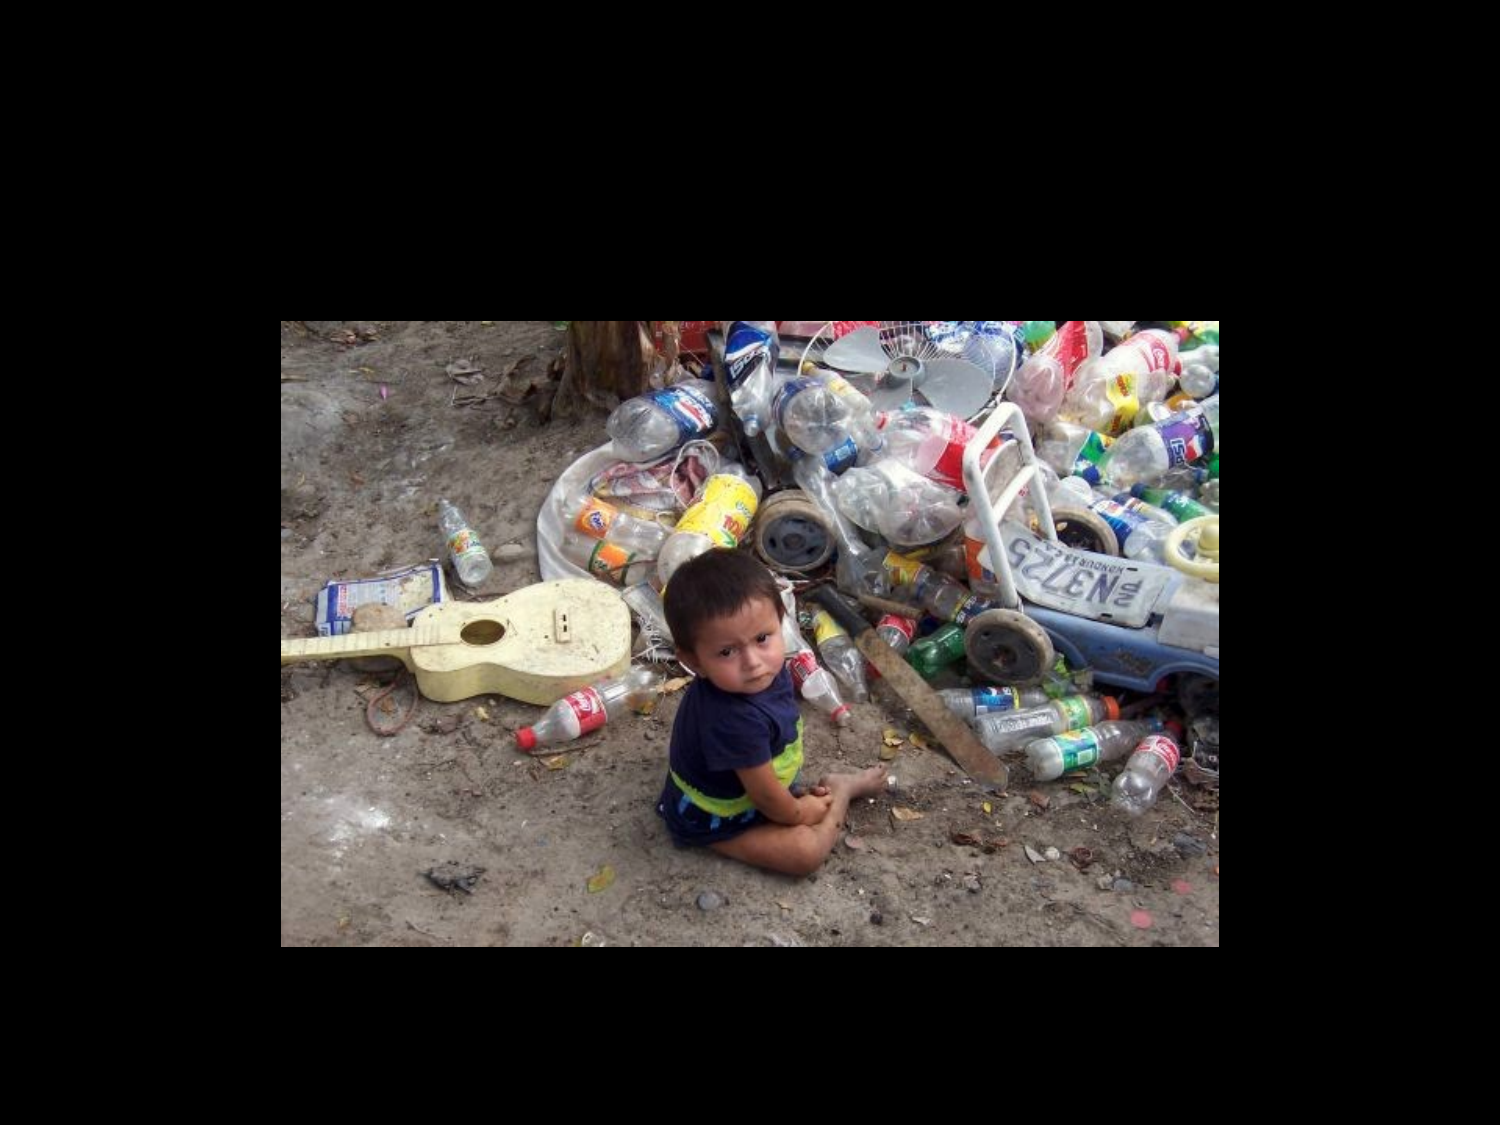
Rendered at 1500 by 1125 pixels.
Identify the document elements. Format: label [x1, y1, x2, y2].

list [281, 320, 1219, 947]
